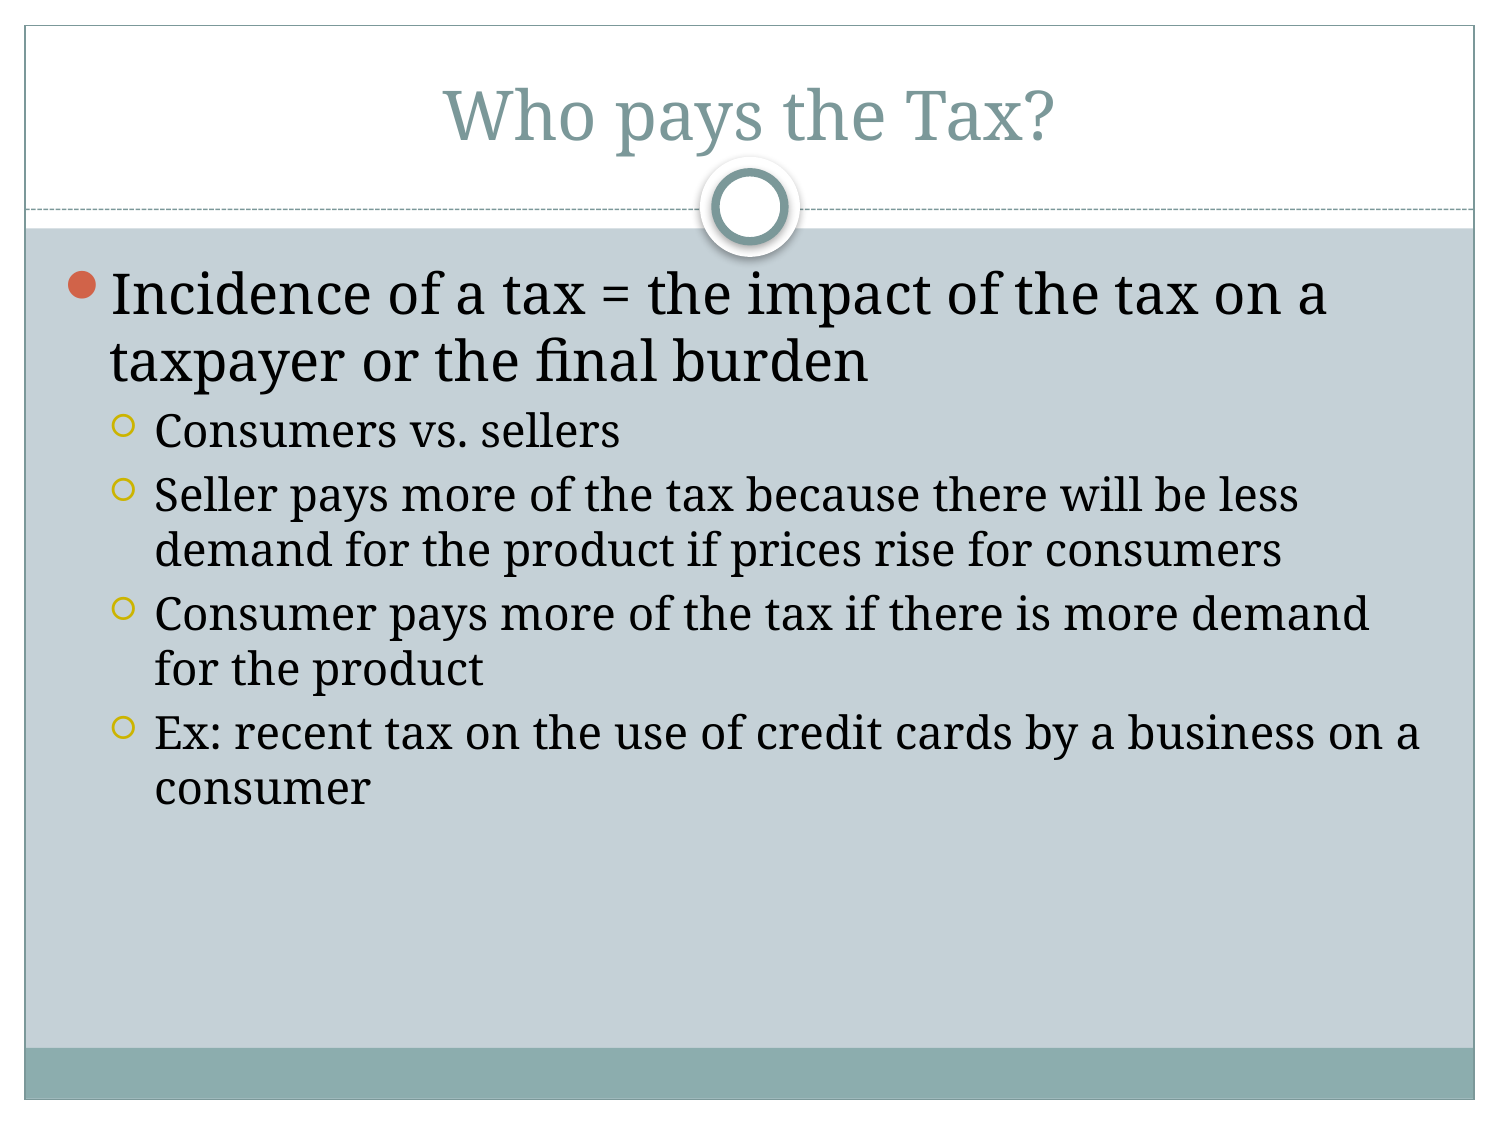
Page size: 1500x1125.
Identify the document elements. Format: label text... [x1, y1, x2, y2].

title Who pays the Tax? [49, 37, 1450, 162]
list Incidence of a tax = the impact of the tax on a taxpayer or the final burden Consumers vs. sellers Seller pays more of the tax because there will be less demand for the product if prices rise for consumers Consumer pays more of the tax if there is more demand for the product Ex: recent tax on the use of credit cards by a business on a consumer [49, 250, 1445, 1001]
